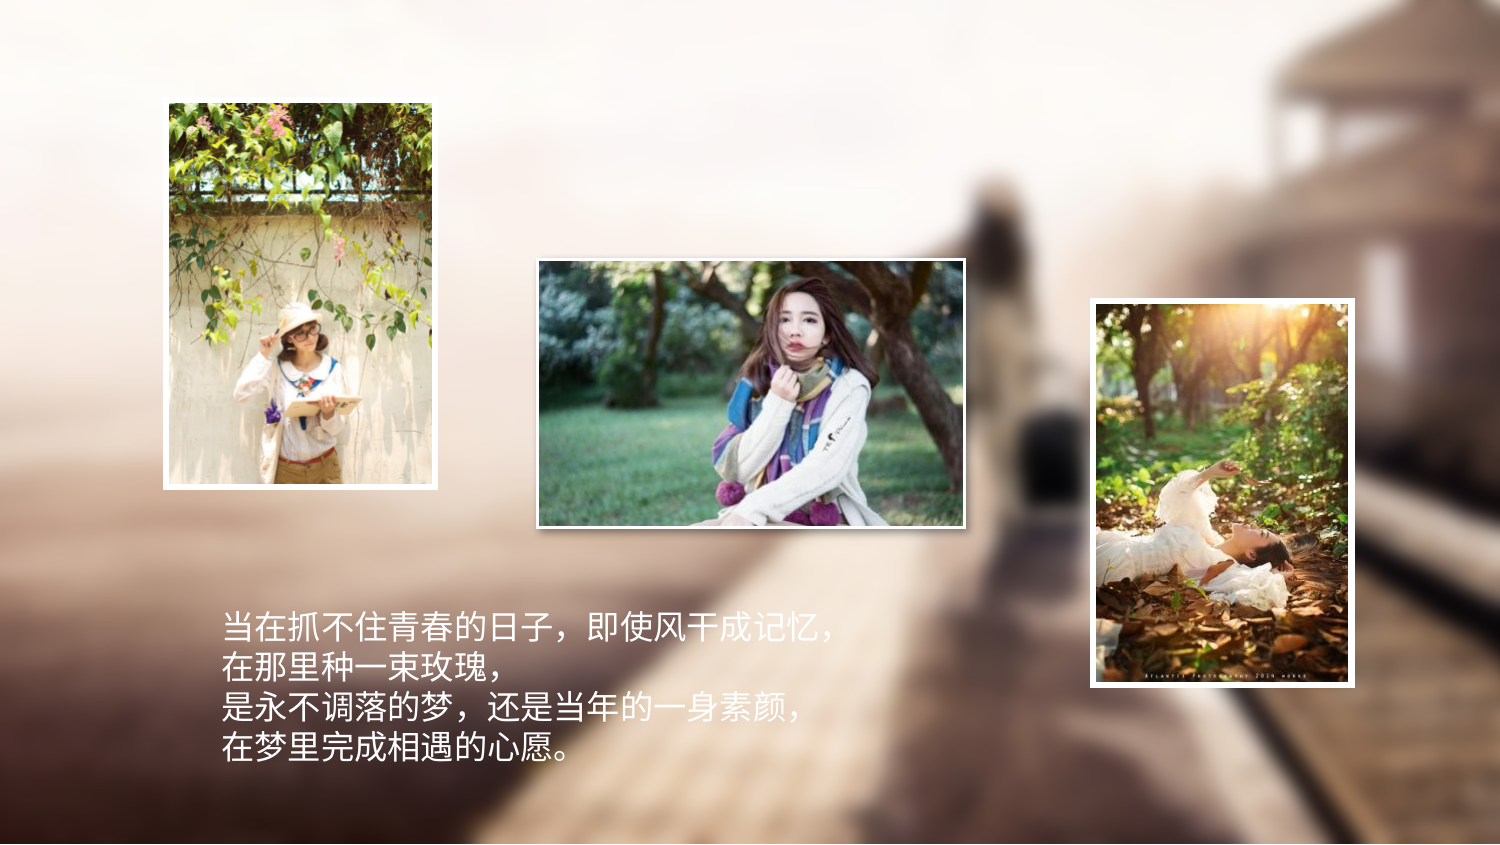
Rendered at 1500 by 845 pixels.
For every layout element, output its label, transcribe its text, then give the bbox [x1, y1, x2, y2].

text_box 当在抓不住青春的日子，即使风干成记忆，在那里种一束玫瑰， 是永不调落的梦，还是当年的一身素颜，在梦里完成相遇的心愿。 [206, 598, 848, 774]
picture [0, 0, 1500, 844]
